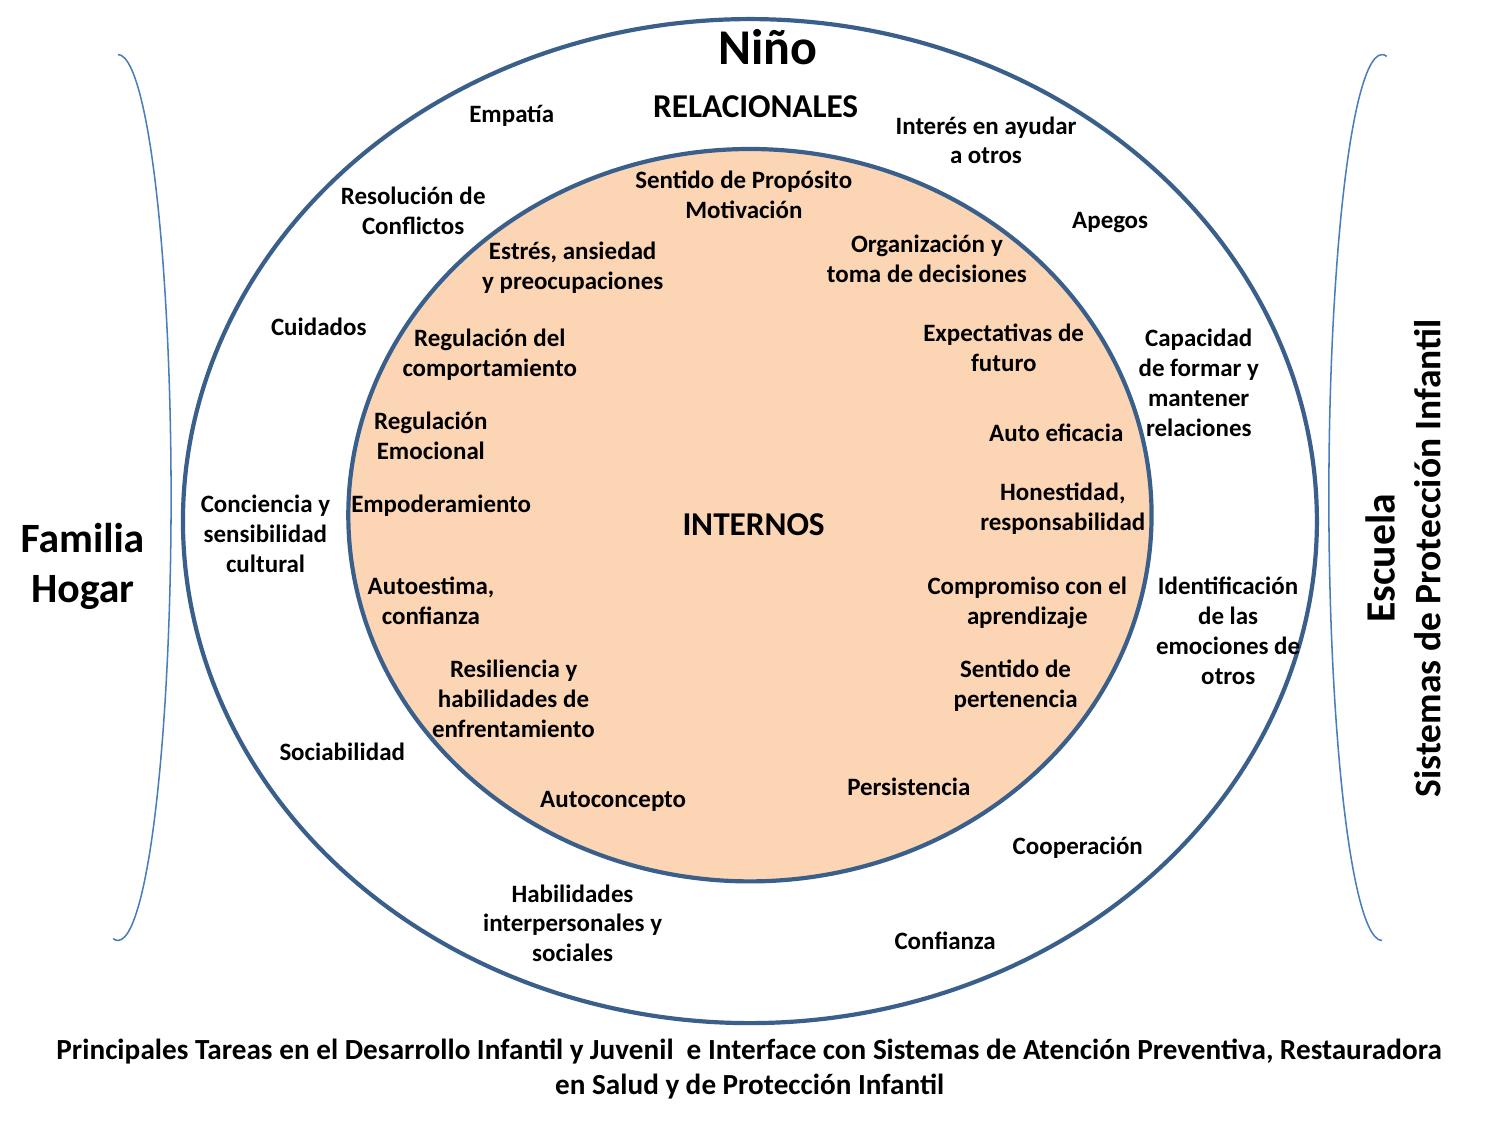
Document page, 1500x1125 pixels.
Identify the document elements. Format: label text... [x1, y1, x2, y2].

text_box Empatía [454, 90, 620, 135]
text_box Principales Tareas en el Desarrollo Infantil y Juvenil e Interface con Sistemas de Atención Preventiva, Restauradora en Salud y de Protección Infantil [41, 1023, 1459, 1108]
text_box Familia Hogar [0, 503, 172, 619]
text_box Escuela Sistemas de Protección Infantil [1382, 231, 1456, 885]
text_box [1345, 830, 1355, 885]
text_box Niño [655, 7, 880, 82]
text_box [112, 619, 170, 942]
text_box Sociabilidad [230, 727, 455, 773]
text_box Identificación de las emociones de otros [1139, 562, 1317, 697]
text_box Habilidades interpersonales y sociales [442, 869, 703, 975]
text_box Capacidad de formar y mantener relaciones [1116, 314, 1282, 449]
text_box Resolución de Conflictos [301, 172, 526, 248]
text_box Conciencia y sensibilidad cultural [182, 480, 349, 585]
text_box Interés en ayudar a otros [879, 101, 1093, 177]
text_box Apegos [1021, 196, 1199, 241]
text_box [182, 24, 1320, 1023]
text_box Cuidados [230, 302, 408, 348]
text_box Cooperación [998, 822, 1329, 867]
text_box [1328, 53, 1388, 942]
text_box [117, 53, 172, 503]
text_box RELACIONALES [620, 76, 892, 132]
text_box Confianza [879, 916, 1188, 962]
